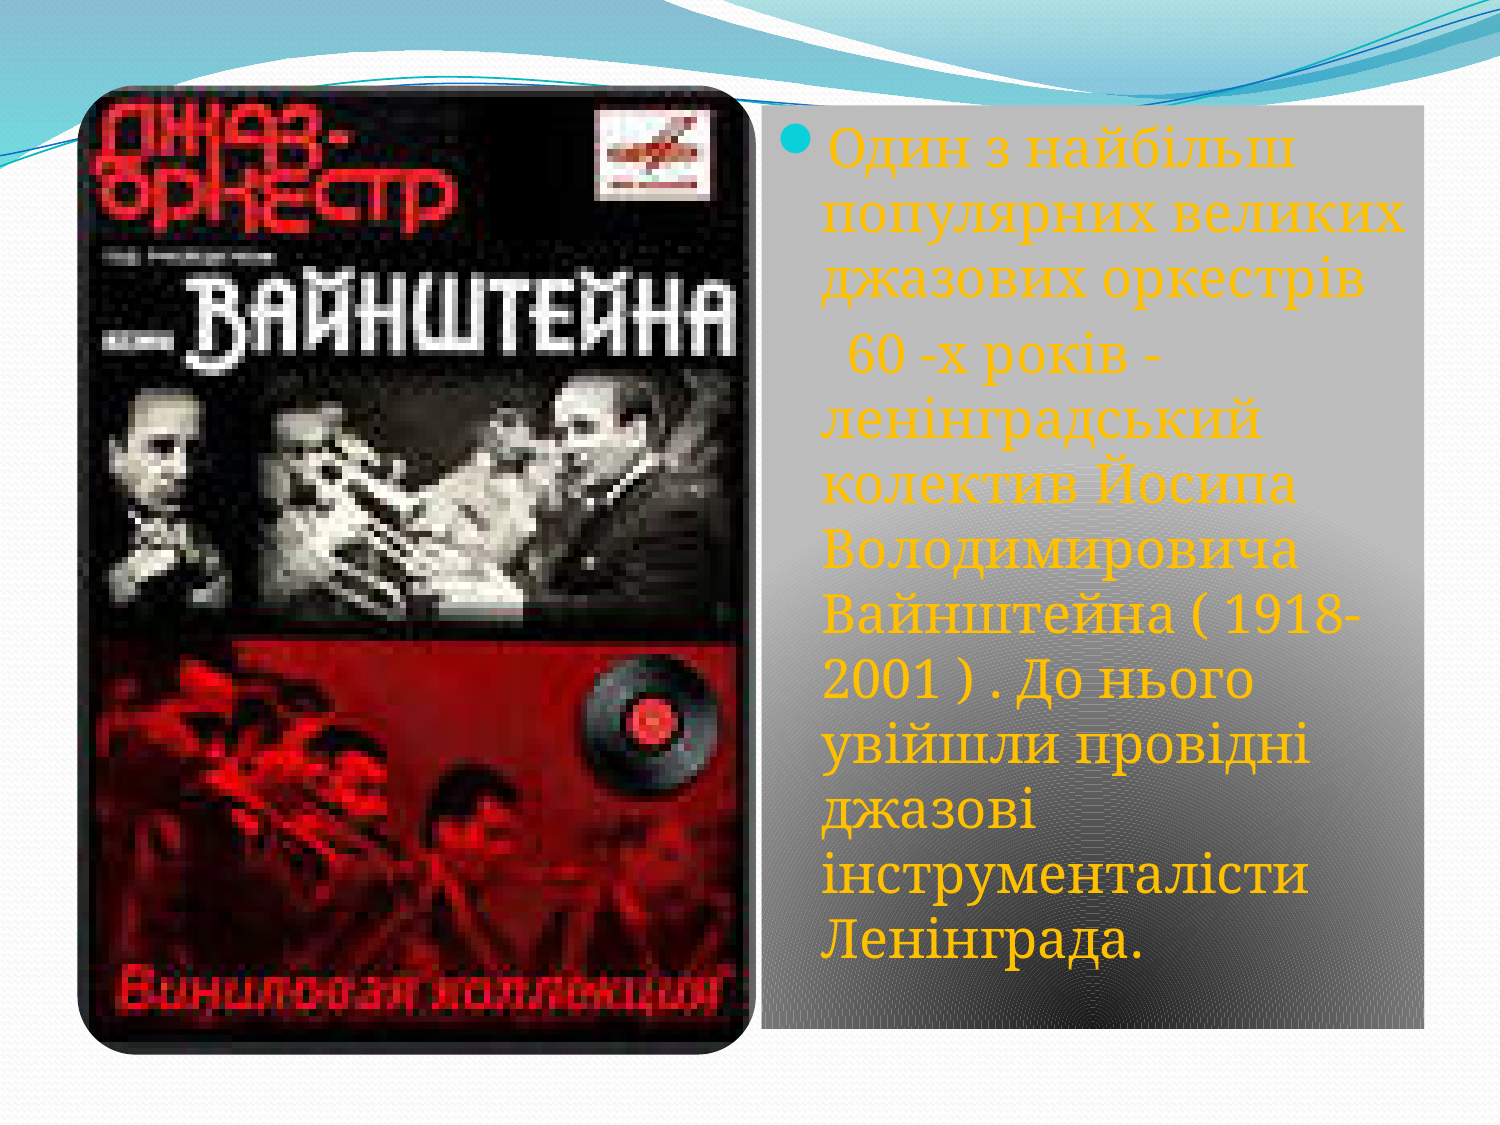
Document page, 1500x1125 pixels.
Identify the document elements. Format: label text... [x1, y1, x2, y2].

list Один з найбільш популярних великих джазових оркестрів 60 -х років - ленінградський колектив Йосипа Володимировича Вайнштейна ( 1918-2001 ) . До нього увійшли провідні джазові інструменталісти Ленінграда. [763, 105, 1425, 1029]
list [77, 85, 757, 1055]
